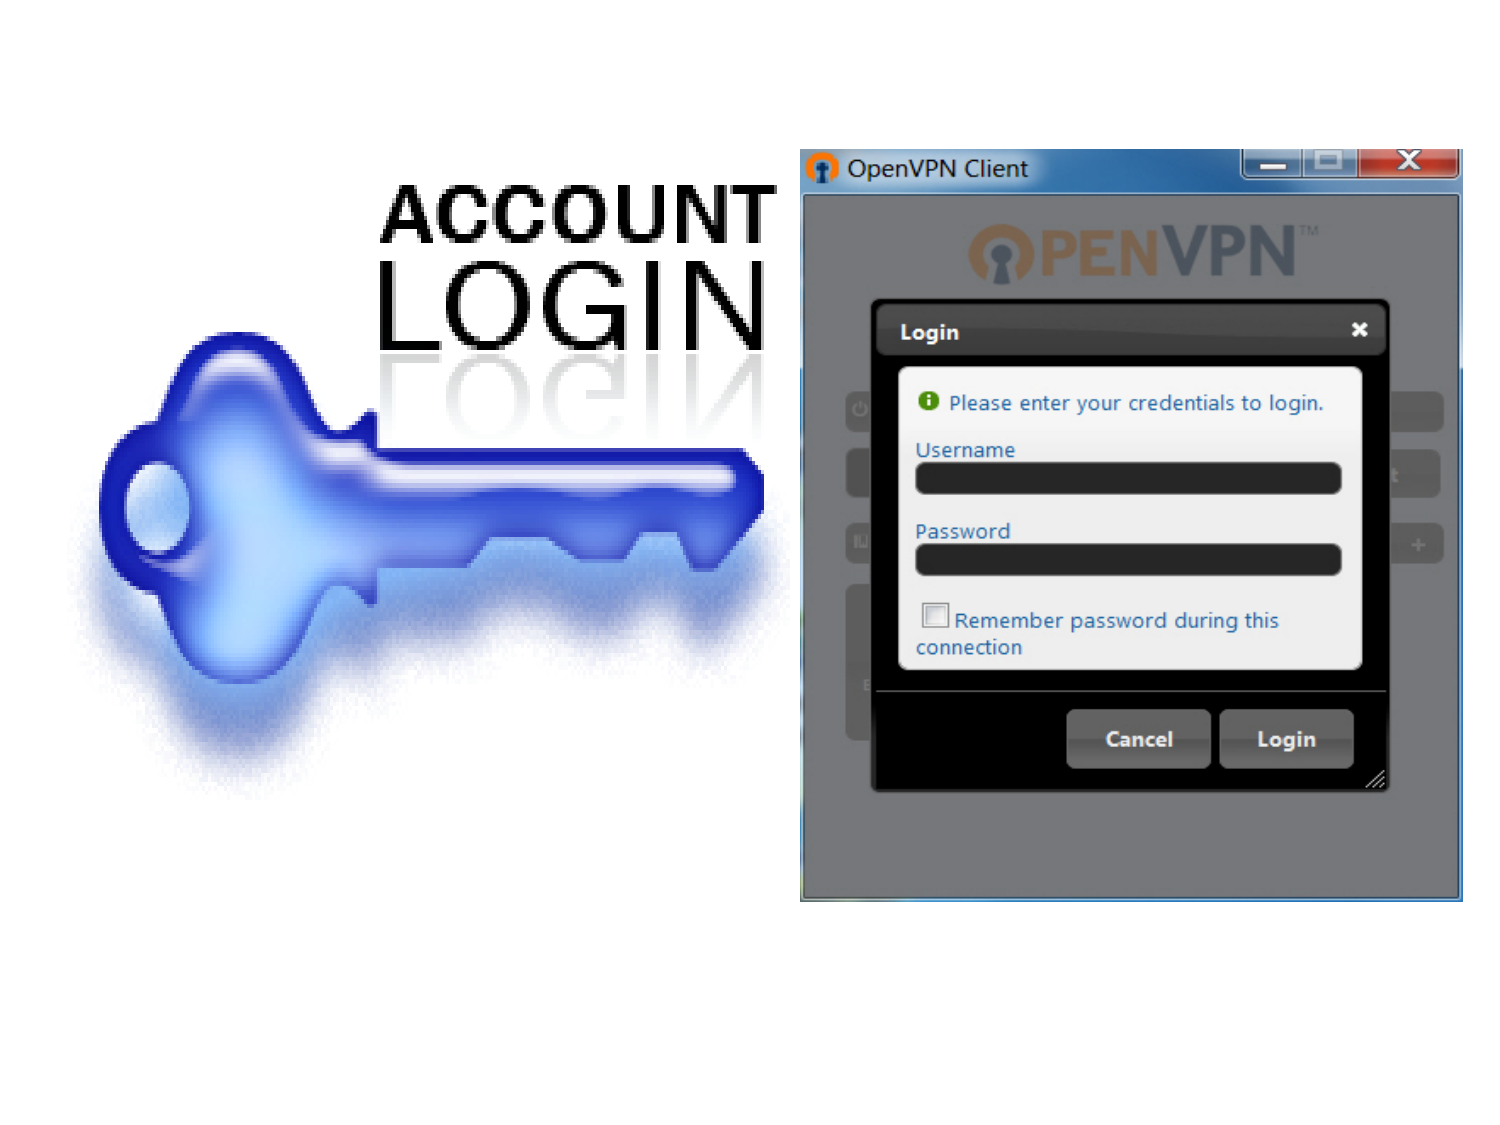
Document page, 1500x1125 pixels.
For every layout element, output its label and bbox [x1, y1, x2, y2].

picture [24, 74, 790, 801]
picture [799, 149, 1463, 902]
